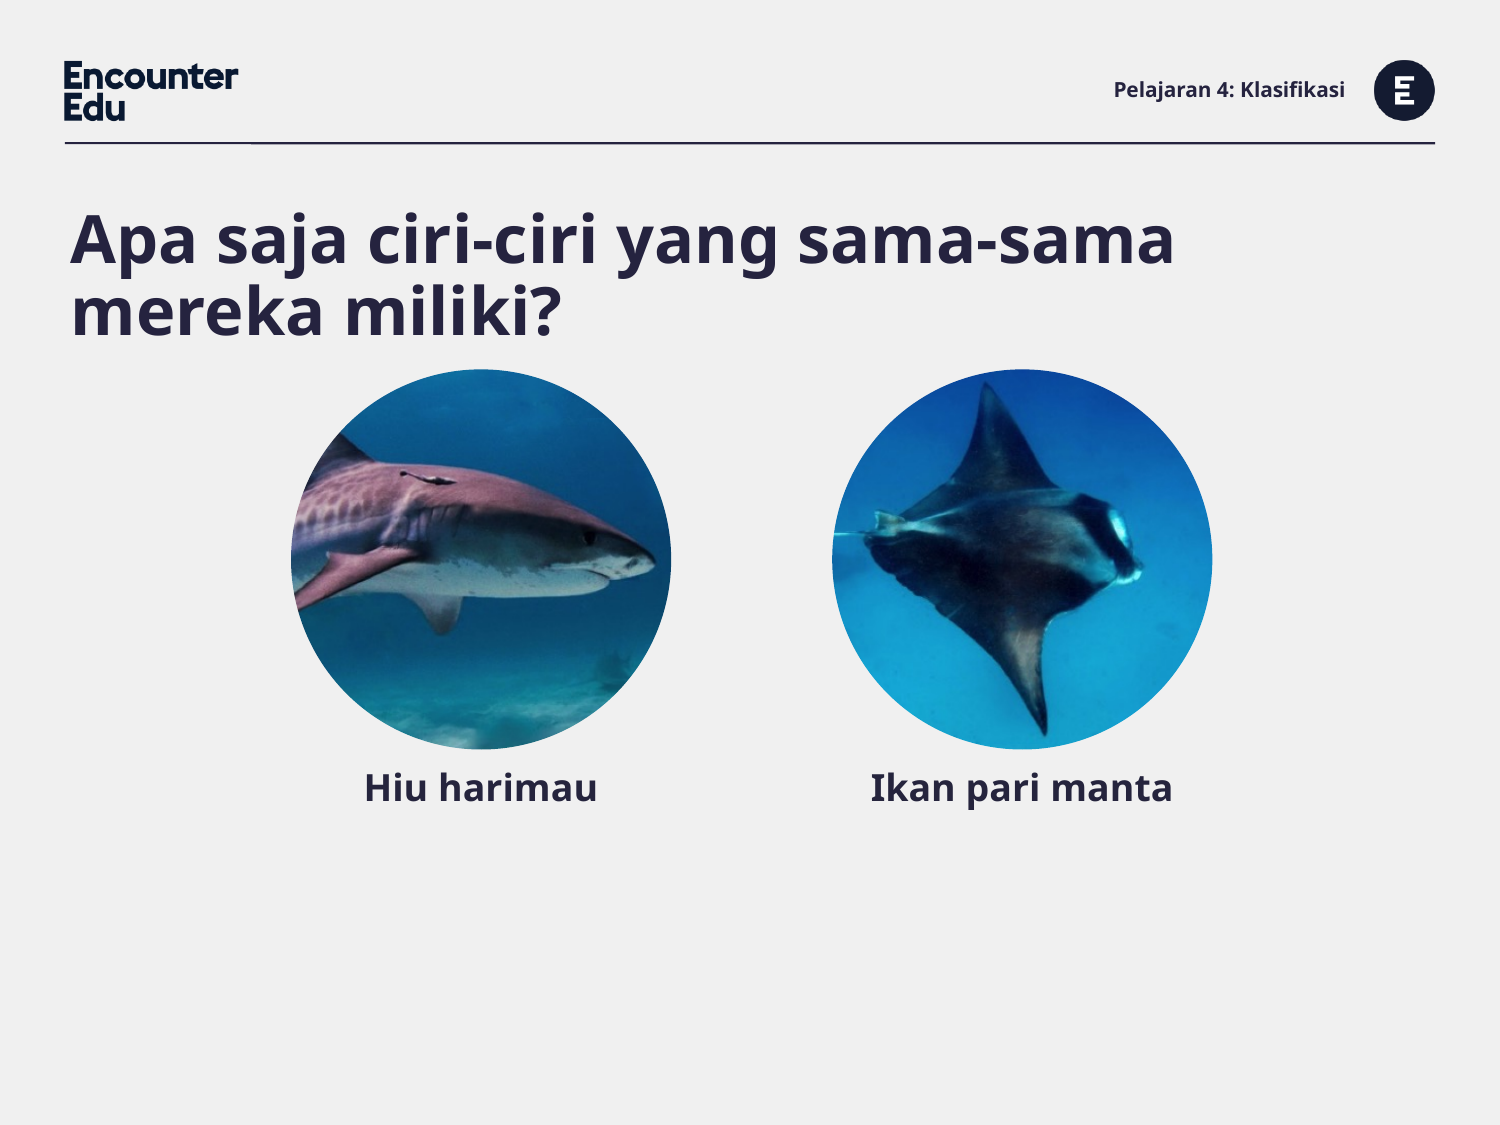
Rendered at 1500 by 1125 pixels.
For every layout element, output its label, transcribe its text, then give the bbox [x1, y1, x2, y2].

text_box Hiu harimau [256, 756, 707, 817]
text_box Ikan pari manta [832, 756, 1213, 817]
picture [60, 59, 243, 122]
picture [1372, 58, 1436, 122]
text_box [832, 369, 1213, 750]
title Pelajaran 4: Klasifikasi [749, 67, 1359, 114]
text_box Apa saja ciri-ciri yang sama-sama mereka miliki? [63, 223, 1414, 333]
text_box [291, 369, 672, 750]
